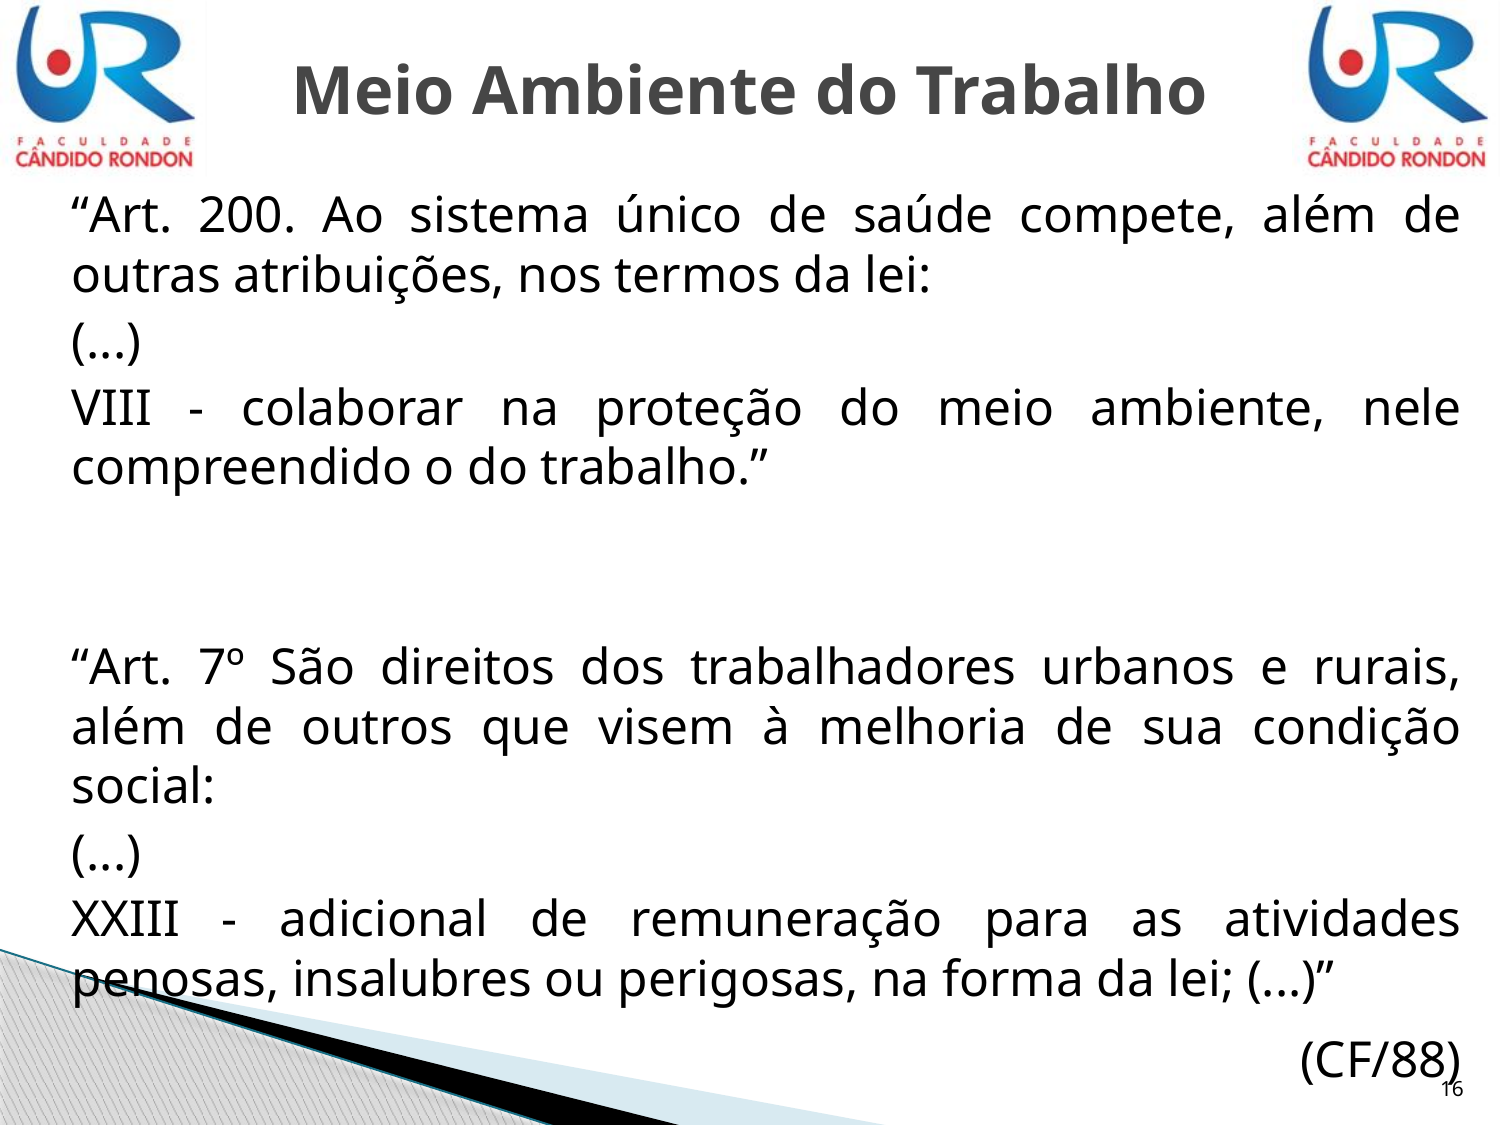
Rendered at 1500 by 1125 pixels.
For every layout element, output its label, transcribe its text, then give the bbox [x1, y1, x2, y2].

picture [0, 0, 208, 183]
slide_number 16 [1418, 1051, 1479, 1112]
text_box Meio Ambiente do Trabalho [213, 35, 1286, 141]
list “Art. 200. Ao sistema único de saúde compete, além de outras atribuições, nos termos da lei: (...) VIII - colaborar na proteção do meio ambiente, nele compreendido o do trabalho.” “Art. 7º São direitos dos trabalhadores urbanos e rurais, além de outros que visem à melhoria de sua condição social: (...) XXIII - adicional de remuneração para as atividades penosas, insalubres ou perigosas, na forma da lei; (...)” (CF/88) [0, 175, 1477, 1102]
picture [1292, 0, 1500, 183]
